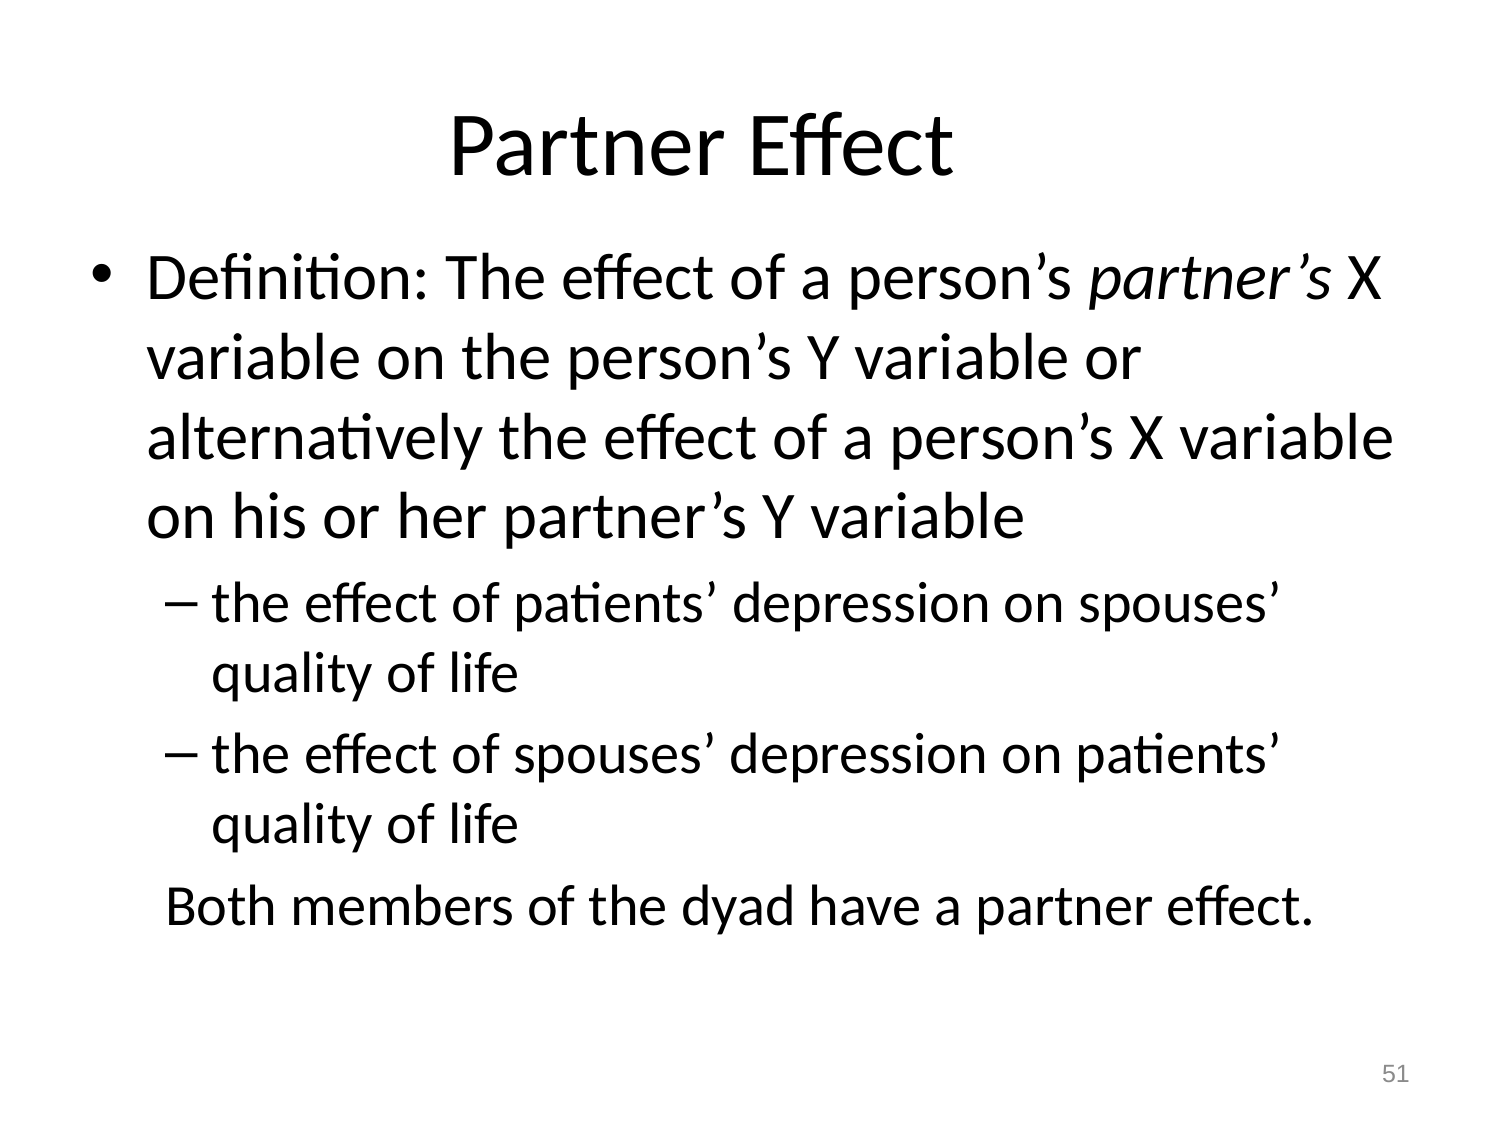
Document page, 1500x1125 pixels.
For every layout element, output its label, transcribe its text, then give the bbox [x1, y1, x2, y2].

slide_number 51 [1074, 1042, 1425, 1103]
list Definition: The effect of a person’s partner’s X variable on the person’s Y variable or alternatively the effect of a person’s X variable on his or her partner’s Y variable the effect of patients’ depression on spouses’ quality of life the effect of spouses’ depression on patients’ quality of life Both members of the dyad have a partner effect. [75, 224, 1425, 968]
title Partner Effect [387, 45, 1018, 224]
